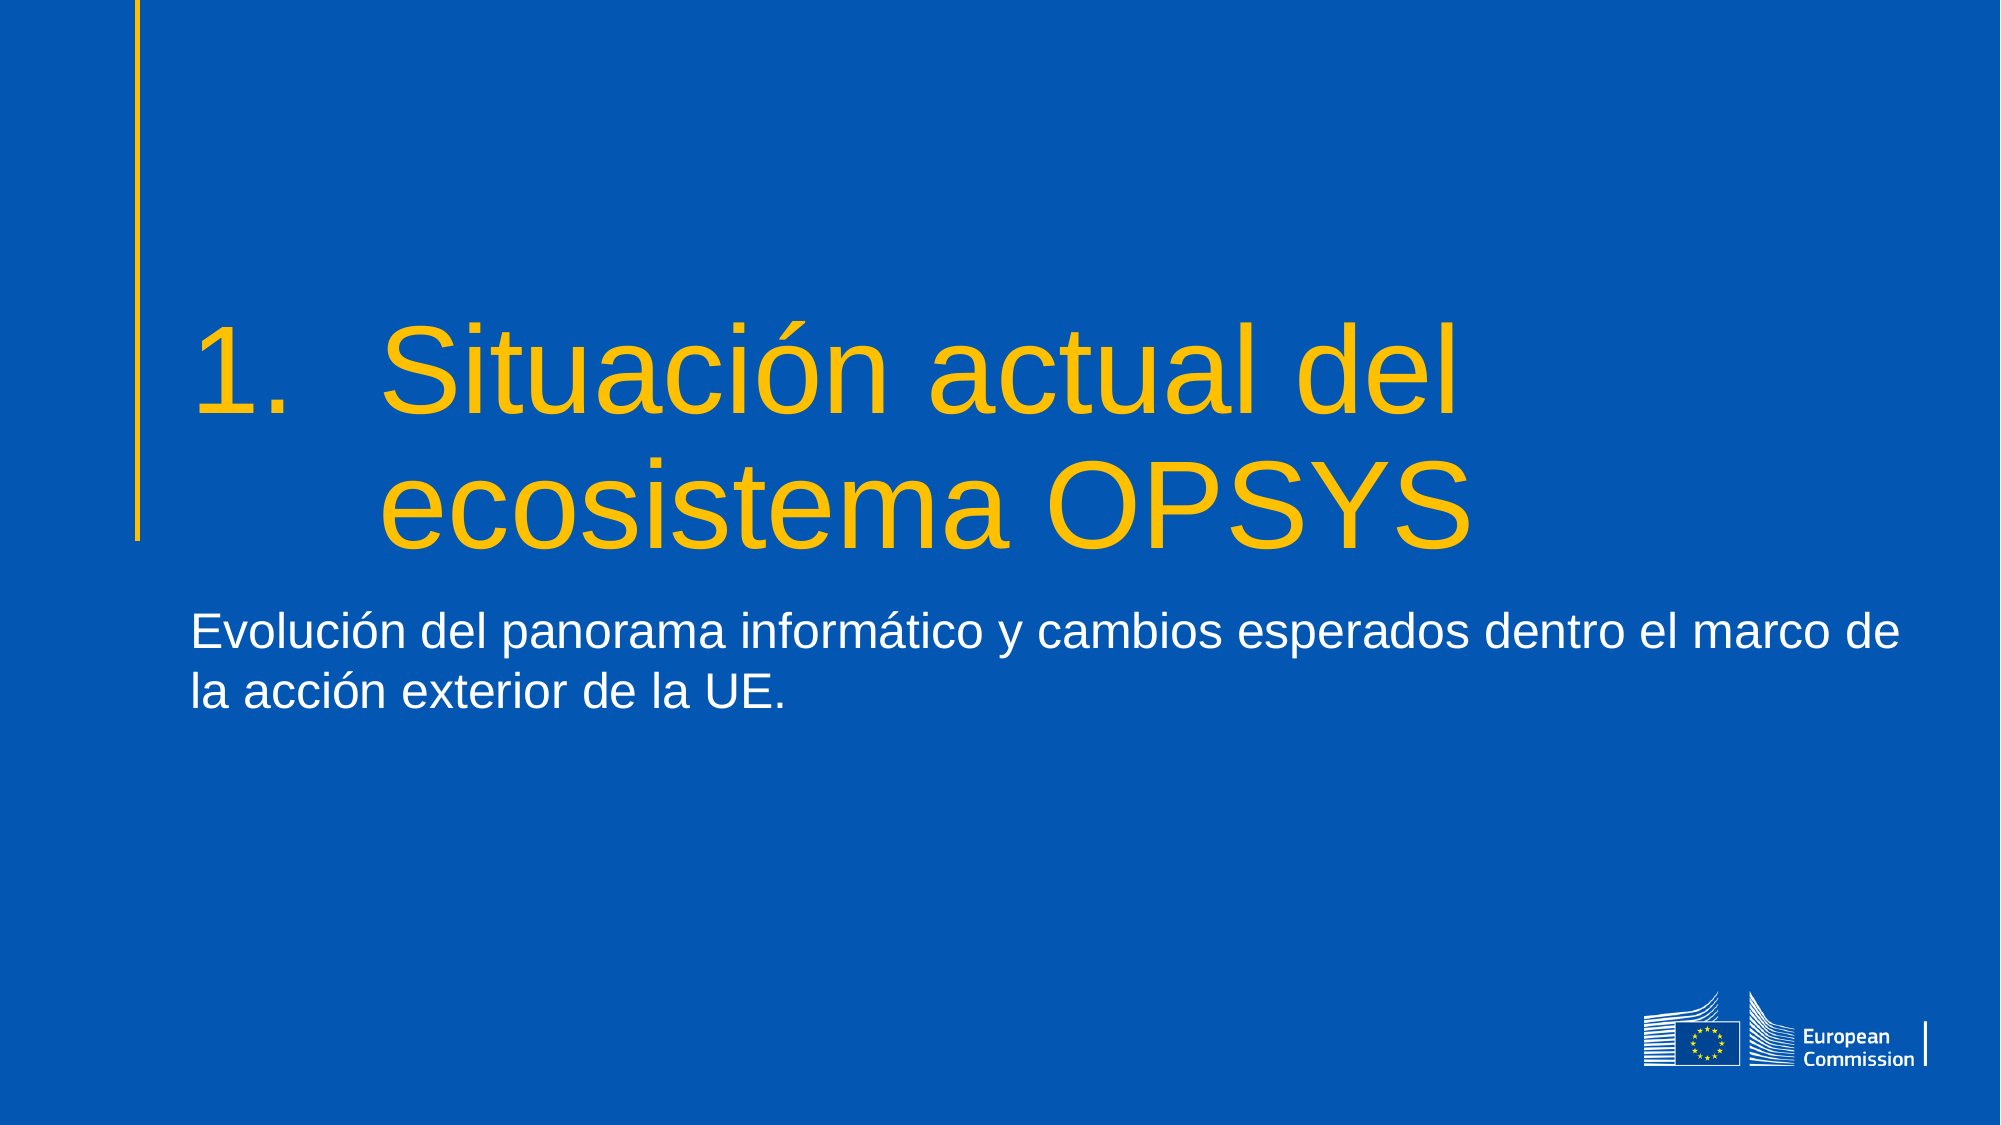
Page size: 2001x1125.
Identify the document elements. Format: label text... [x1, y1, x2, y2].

picture [1644, 991, 1927, 1066]
title Situación actual del ecosistema OPSYS [175, 184, 1927, 576]
subtitle Evolución del panorama informático y cambios esperados dentro el marco de la acción exterior de la UE. [175, 590, 1927, 863]
